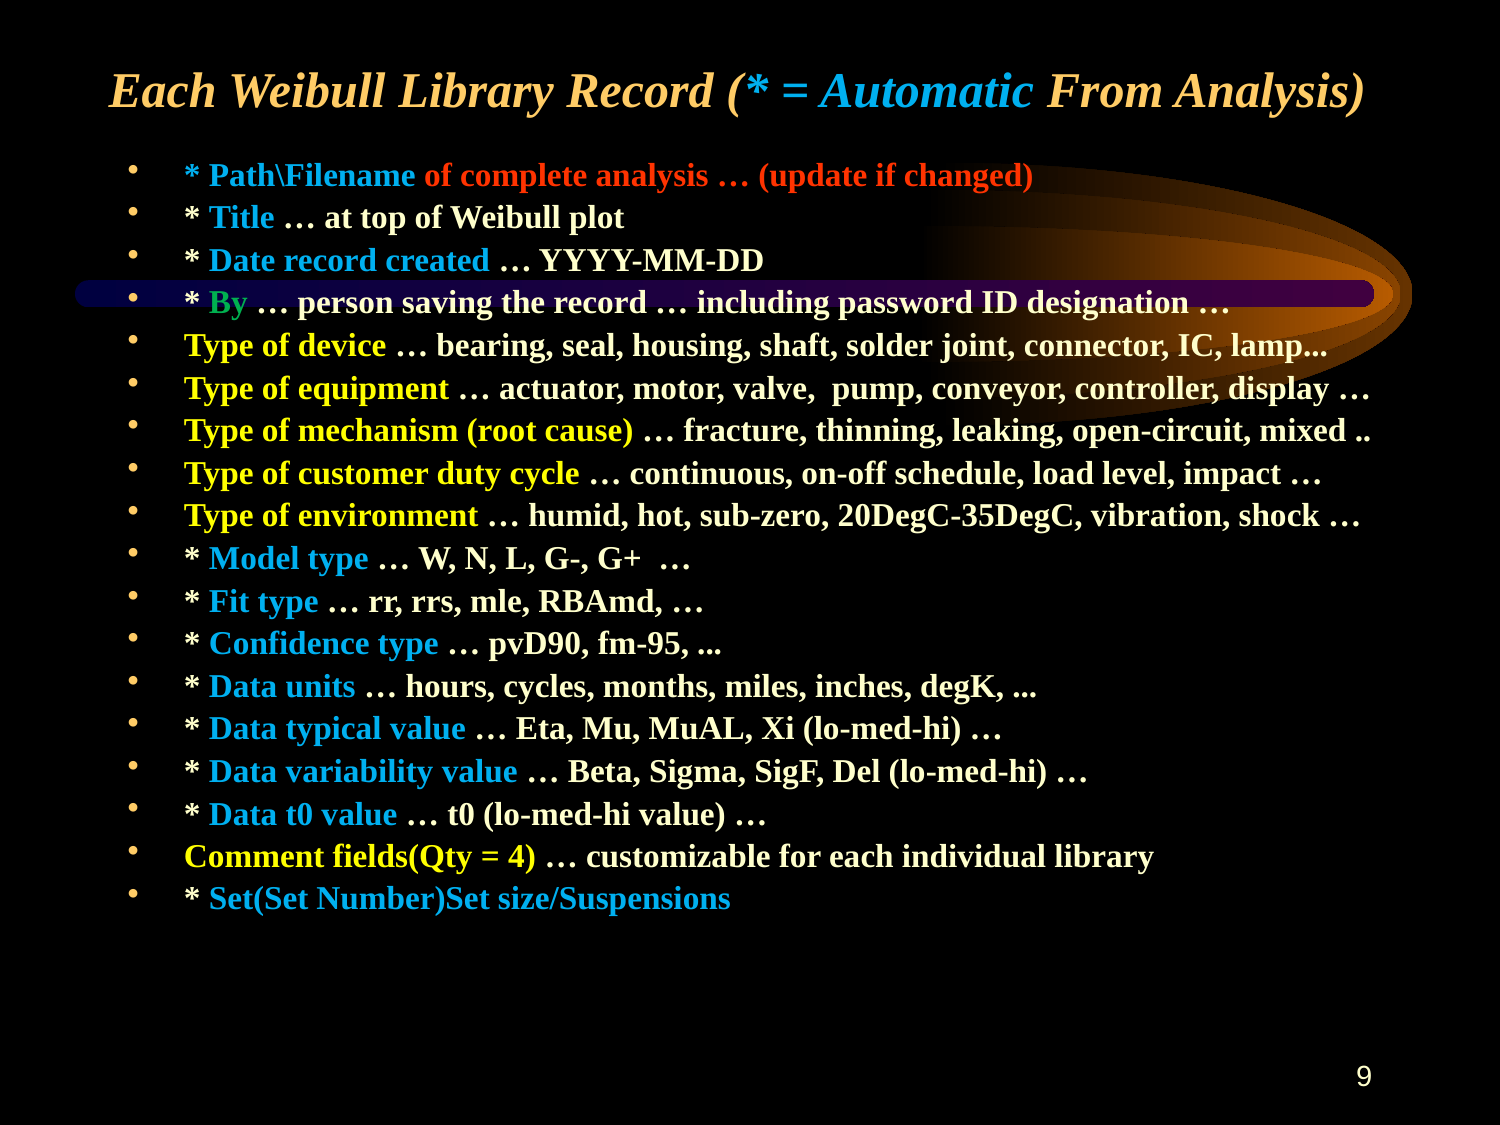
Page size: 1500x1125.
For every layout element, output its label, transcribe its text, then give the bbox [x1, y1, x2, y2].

slide_number 9 [1074, 1037, 1388, 1113]
list * Path\Filename of complete analysis … (update if changed) * Title … at top of Weibull plot * Date record created … YYYY-MM-DD * By … person saving the record … including password ID designation … Type of device … bearing, seal, housing, shaft, solder joint, connector, IC, lamp... Type of equipment … actuator, motor, valve, pump, conveyor, controller, display … Type of mechanism (root cause) … fracture, thinning, leaking, open-circuit, mixed .. Type of customer duty cycle … continuous, on-off schedule, load level, impact … Type of environment … humid, hot, sub-zero, 20DegC-35DegC, vibration, shock … * Model type … W, N, L, G-, G+ … * Fit type … rr, rrs, mle, RBAmd, … * Confidence type … pvD90, fm-95, ... * Data units … hours, cycles, months, miles, inches, degK, ... * Data typical value … Eta, Mu, MuAL, Xi (lo-med-hi) … * Data variability value … Beta, Sigma, SigF, Del (lo-med-hi) … * Data t0 value … t0 (lo-med-hi value) … Comment fields(Qty = 4) … customizable for each individual library * Set(Set Number)Set size/Suspensions [112, 149, 1413, 963]
title Each Weibull Library Record (* = Automatic From Analysis) [62, 62, 1413, 125]
